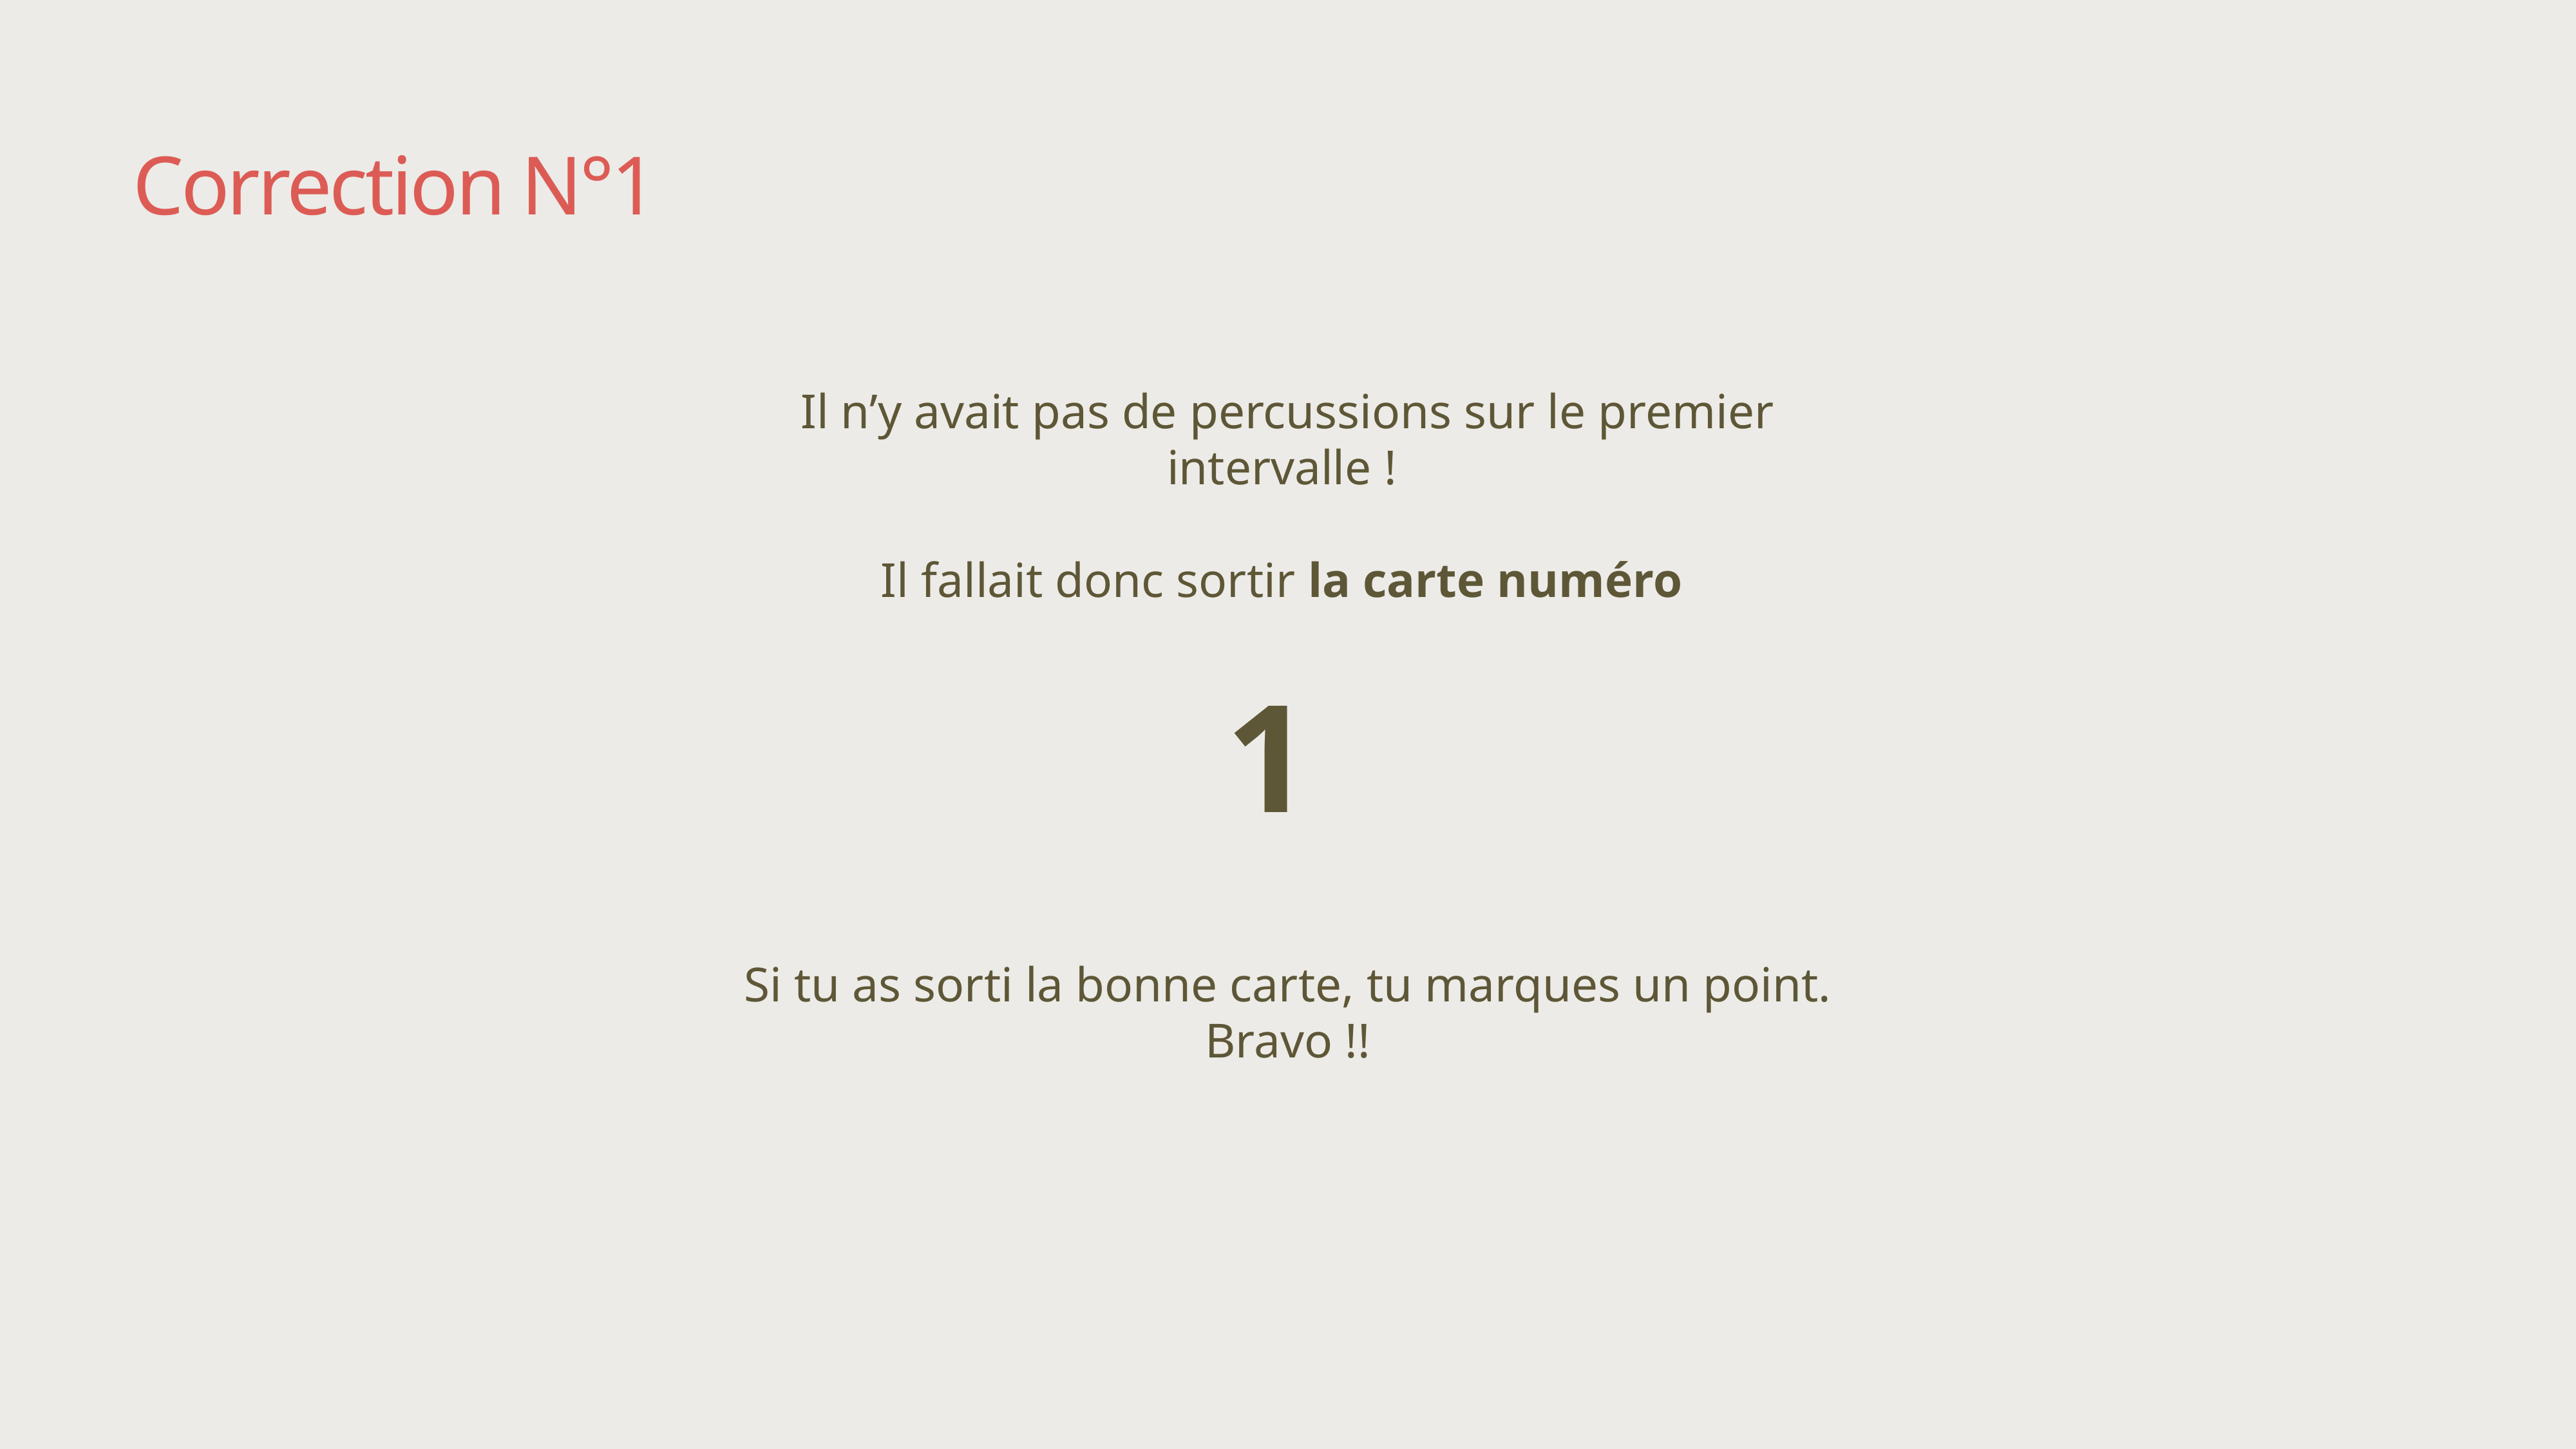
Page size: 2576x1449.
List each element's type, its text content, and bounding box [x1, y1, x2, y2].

text_box Il n’y avait pas de percussions sur le premier intervalle ! Il fallait donc sortir la carte numéro 1 Si tu as sorti la bonne carte, tu marques un point. Bravo !! [688, 376, 1888, 1073]
title Correction N°1 [127, 111, 2449, 236]
